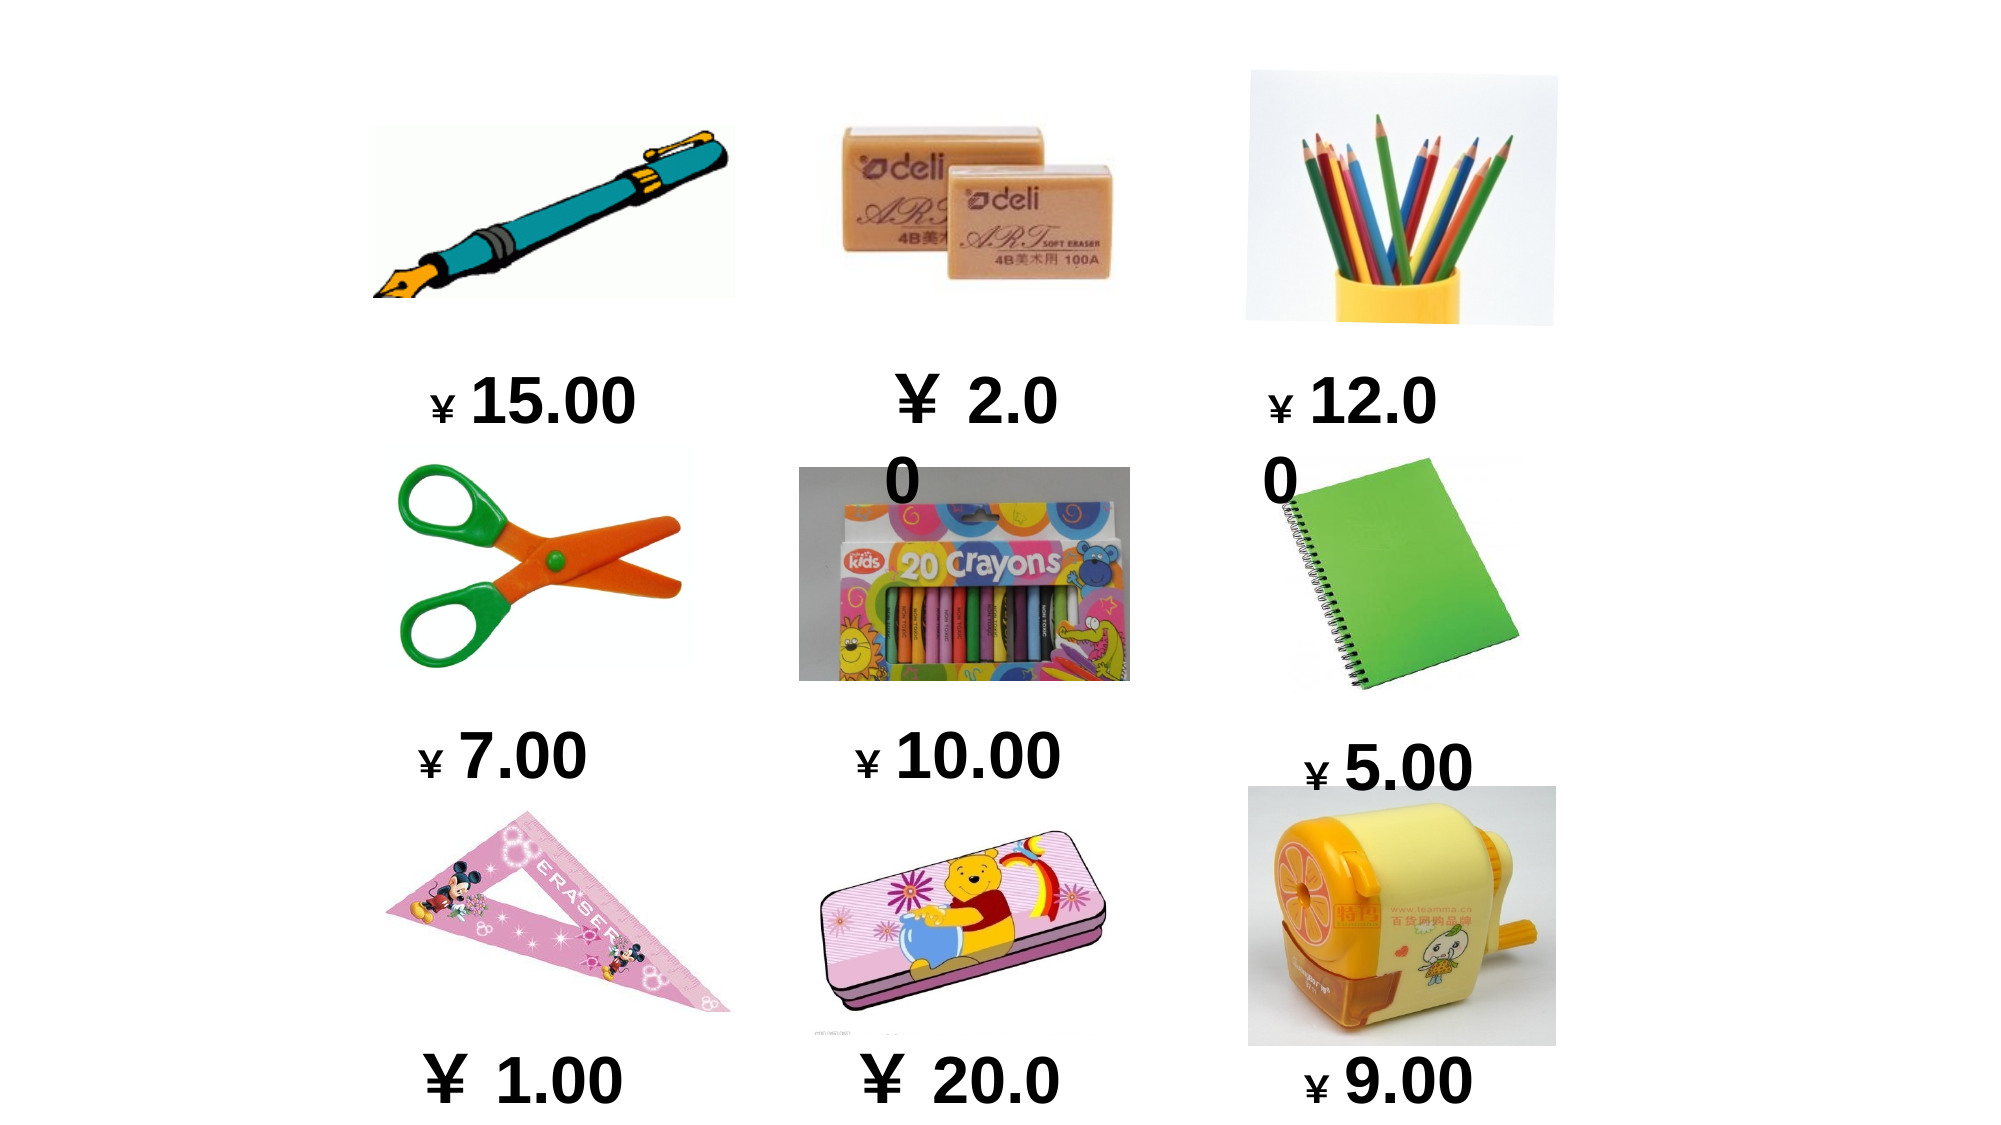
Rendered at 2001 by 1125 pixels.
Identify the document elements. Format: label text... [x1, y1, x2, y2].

text_box ￥2.00 [870, 349, 1107, 467]
picture [373, 125, 735, 298]
picture [1271, 456, 1532, 693]
text_box ￥20.00 [834, 1035, 1083, 1125]
text_box ￥1.00 [397, 1029, 670, 1125]
picture [822, 90, 1132, 316]
picture [799, 467, 1130, 681]
text_box ￥7.00 [397, 704, 661, 799]
picture [385, 810, 741, 1012]
text_box ￥10.00 [834, 704, 1110, 799]
text_box ￥15.00 [409, 349, 685, 444]
text_box ￥5.00 [1283, 716, 1509, 786]
picture [1248, 786, 1556, 1046]
picture [810, 798, 1107, 1035]
text_box ￥9.00 [1283, 1046, 1544, 1125]
text_box ￥12.00 [1248, 349, 1485, 525]
picture [385, 444, 693, 669]
picture [1246, 70, 1558, 327]
